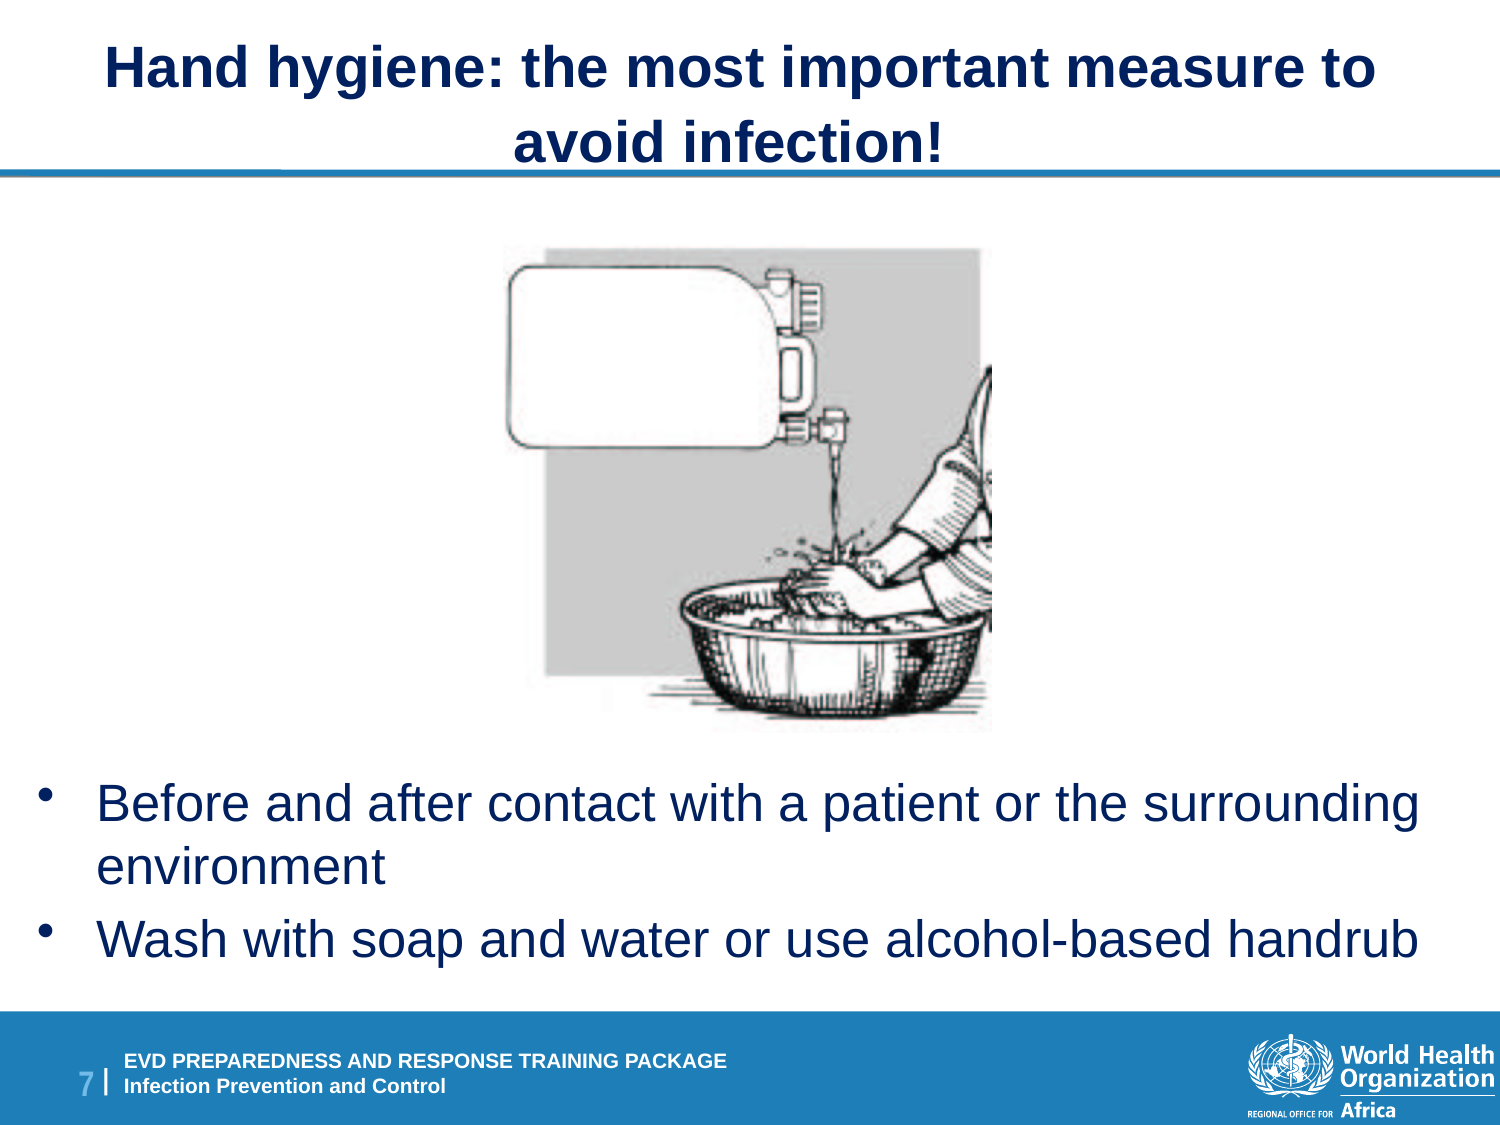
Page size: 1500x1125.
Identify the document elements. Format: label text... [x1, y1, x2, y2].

list Before and after contact with a patient or the surrounding environment Wash with soap and water or use alcohol-based handrub [21, 761, 1448, 985]
picture [503, 198, 992, 733]
title Hand hygiene: the most important measure to avoid infection! [5, 0, 1454, 191]
